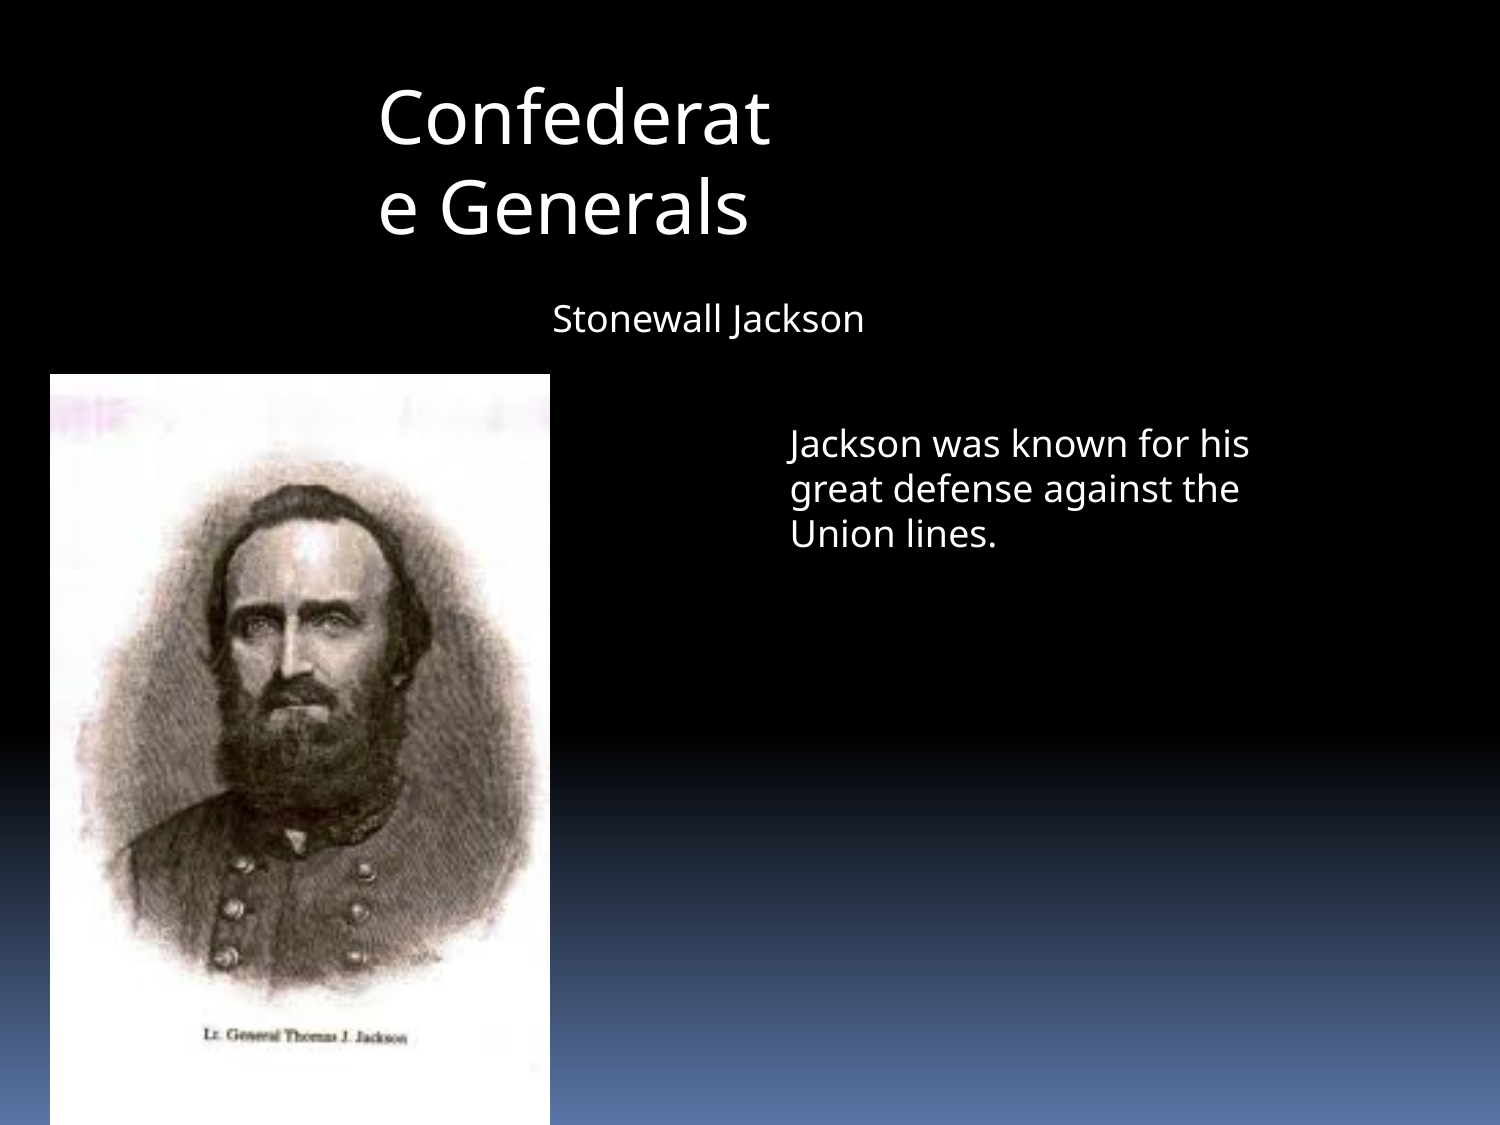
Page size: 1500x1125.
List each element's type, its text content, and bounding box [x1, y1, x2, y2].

text_box Confederate Generals [362, 62, 813, 258]
text_box Stonewall Jackson [537, 287, 1000, 348]
text_box Jackson was known for his great defense against the Union lines. [774, 412, 1300, 563]
picture [49, 374, 550, 1125]
